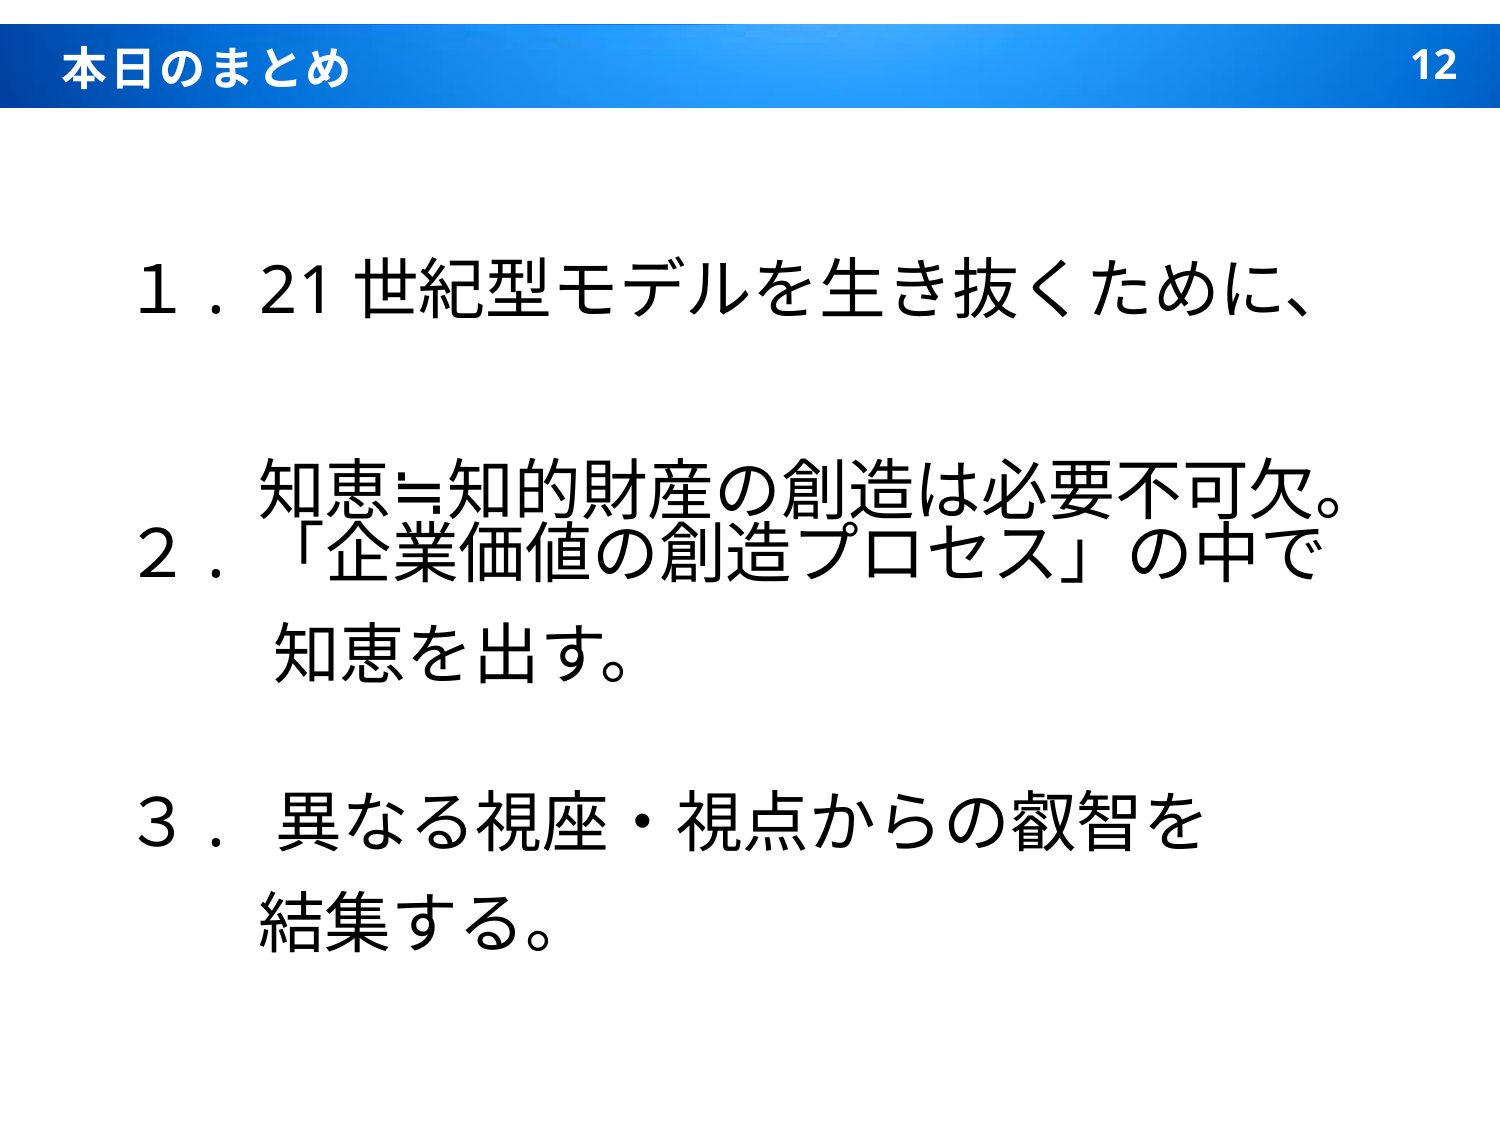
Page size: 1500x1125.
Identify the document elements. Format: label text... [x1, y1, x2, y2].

text_box ２. 「企業価値の創造プロセス」の中で 知恵を出す。 [110, 482, 1360, 699]
picture [0, 24, 1500, 108]
text_box ３. 異なる視座・視点からの叡智を 結集する。 [110, 751, 1360, 968]
text_box １. 21世紀型モデルを生き抜くために、 知恵≒知的財産の創造は必要不可欠。 [110, 218, 1360, 482]
text_box 本日のまとめ [46, 32, 1309, 103]
